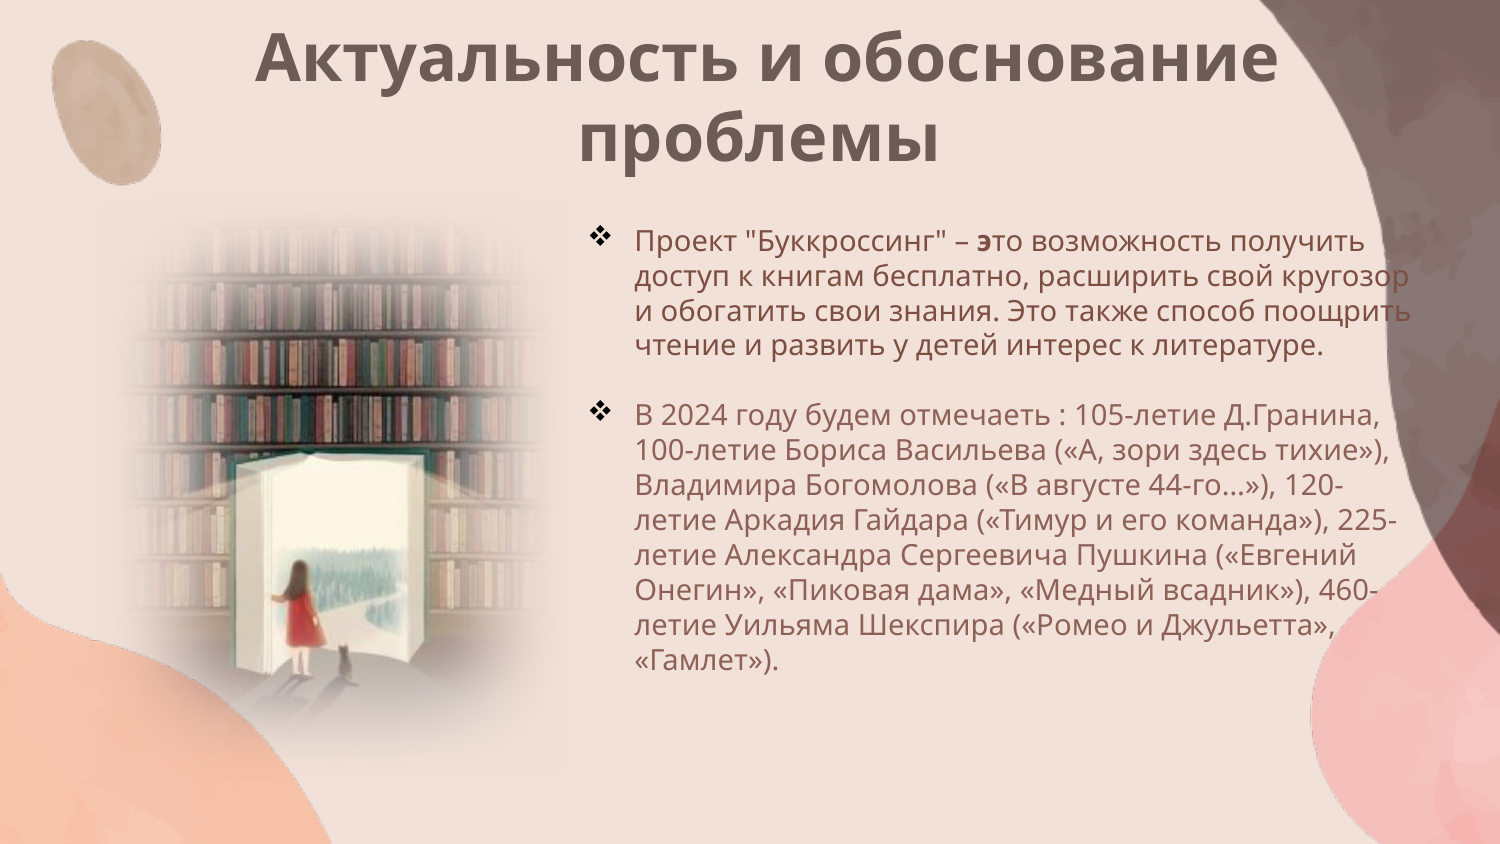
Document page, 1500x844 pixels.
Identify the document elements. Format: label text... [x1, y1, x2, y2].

text_box Проект "Буккроссинг" – это возможность получить доступ к книгам бесплатно, расширить свой кругозор и обогатить свои знания. Это также способ поощрить чтение и развить у детей интерес к литературе. В 2024 году будем отмечаеть : 105-летие Д.Гранина, 100-летие Бориса Васильева («А, зори здесь тихие»), Владимира Богомолова («В августе 44-го…»), 120-летие Аркадия Гайдара («Тимур и его команда»), 225-летие Александра Сергеевича Пушкина («Евгений Онегин», «Пиковая дама», «Медный всадник»), 460-летие Уильяма Шекспира («Ромео и Джульетта», «Гамлет»). [578, 214, 1439, 719]
picture [0, 0, 1500, 844]
title Актуальность и обоснование проблемы [199, 0, 1337, 214]
